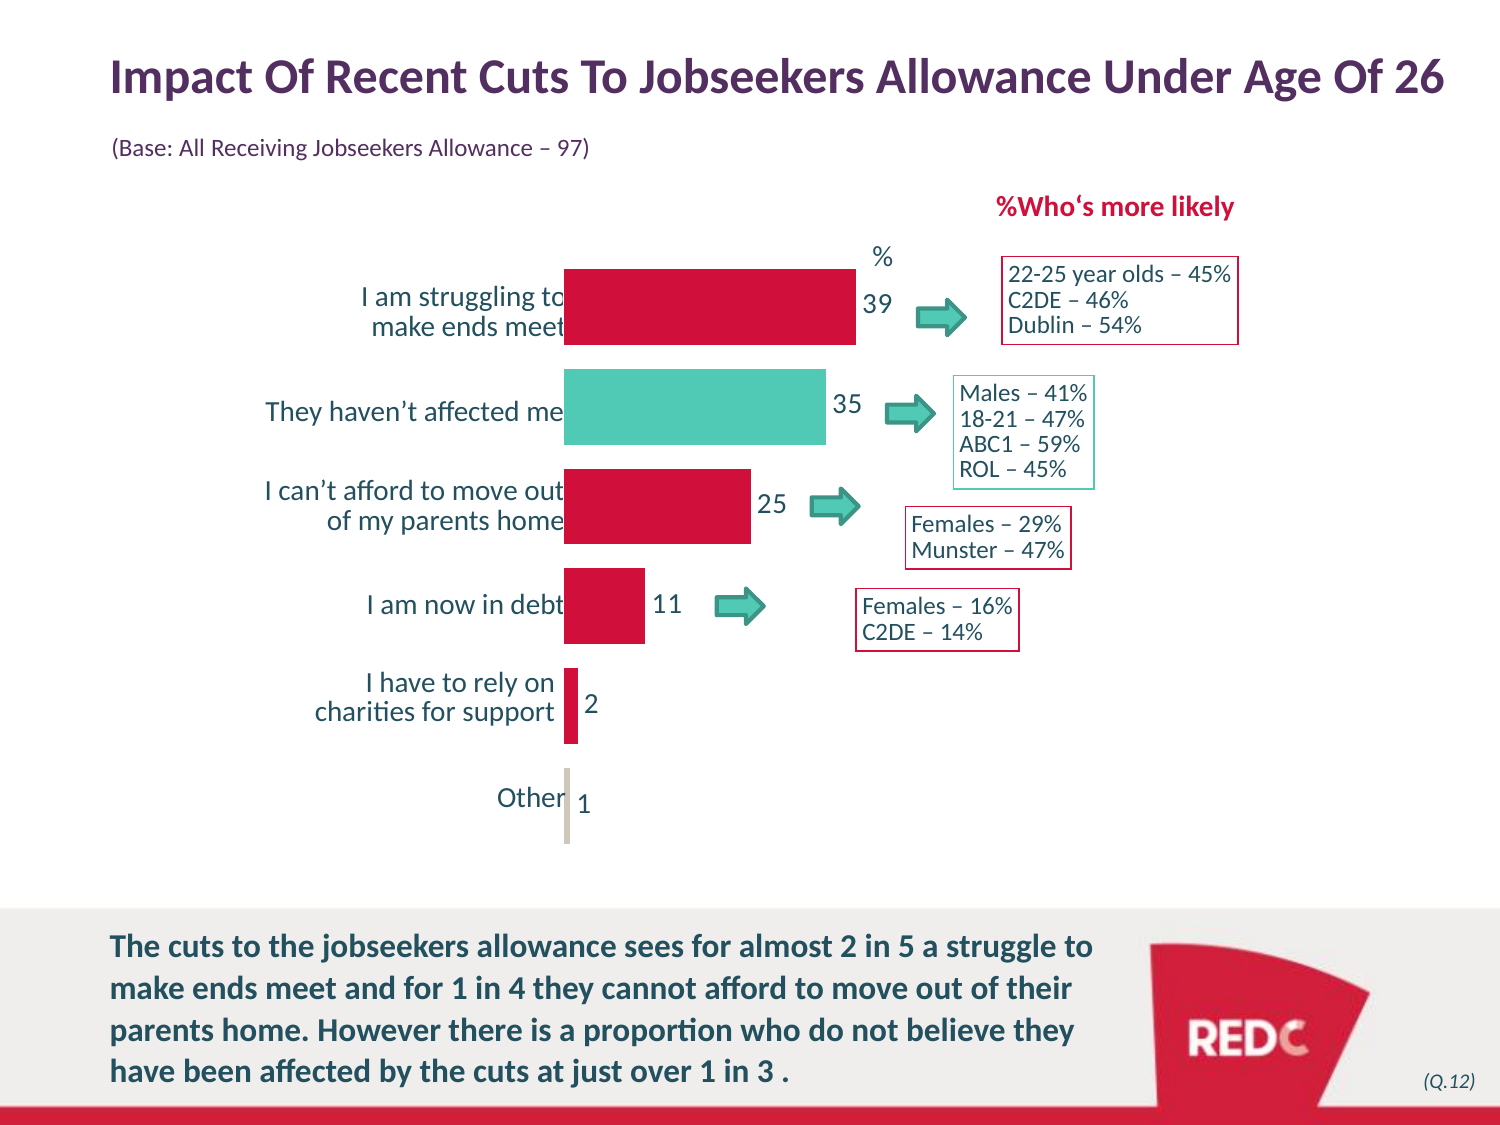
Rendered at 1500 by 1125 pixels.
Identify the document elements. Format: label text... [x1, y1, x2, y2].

text_box 22-25 year olds – 45% C2DE – 46% Dublin – 54% [1105, 256, 1238, 345]
title Impact Of Recent Cuts To Jobseekers Allowance Under Age Of 26 [94, 52, 1476, 111]
chart [551, 244, 1101, 870]
text_box I am struggling to make ends meet [303, 283, 546, 343]
list The cuts to the jobseekers allowance sees for almost 2 in 5 a struggle to make ends meet and for 1 in 4 they cannot afford to move out of their parents home. However there is a proportion who do not believe they have been affected by the cuts at just over 1 in 3 . [94, 915, 1158, 1048]
text_box I am now in debt [366, 590, 546, 621]
text_box I can’t afford to move out of my parents home [262, 476, 546, 537]
text_box %Who‘s more likely [995, 186, 1235, 222]
text_box They haven’t affected me [265, 397, 546, 428]
list (Base: All Receiving Jobseekers Allowance – 97) [96, 112, 1005, 182]
text_box (Q.12) [1422, 1067, 1476, 1093]
picture [0, 0, 1500, 1125]
text_box I have to rely on charities for support [303, 668, 546, 728]
text_box Other [496, 784, 546, 814]
text_box % [872, 237, 894, 242]
